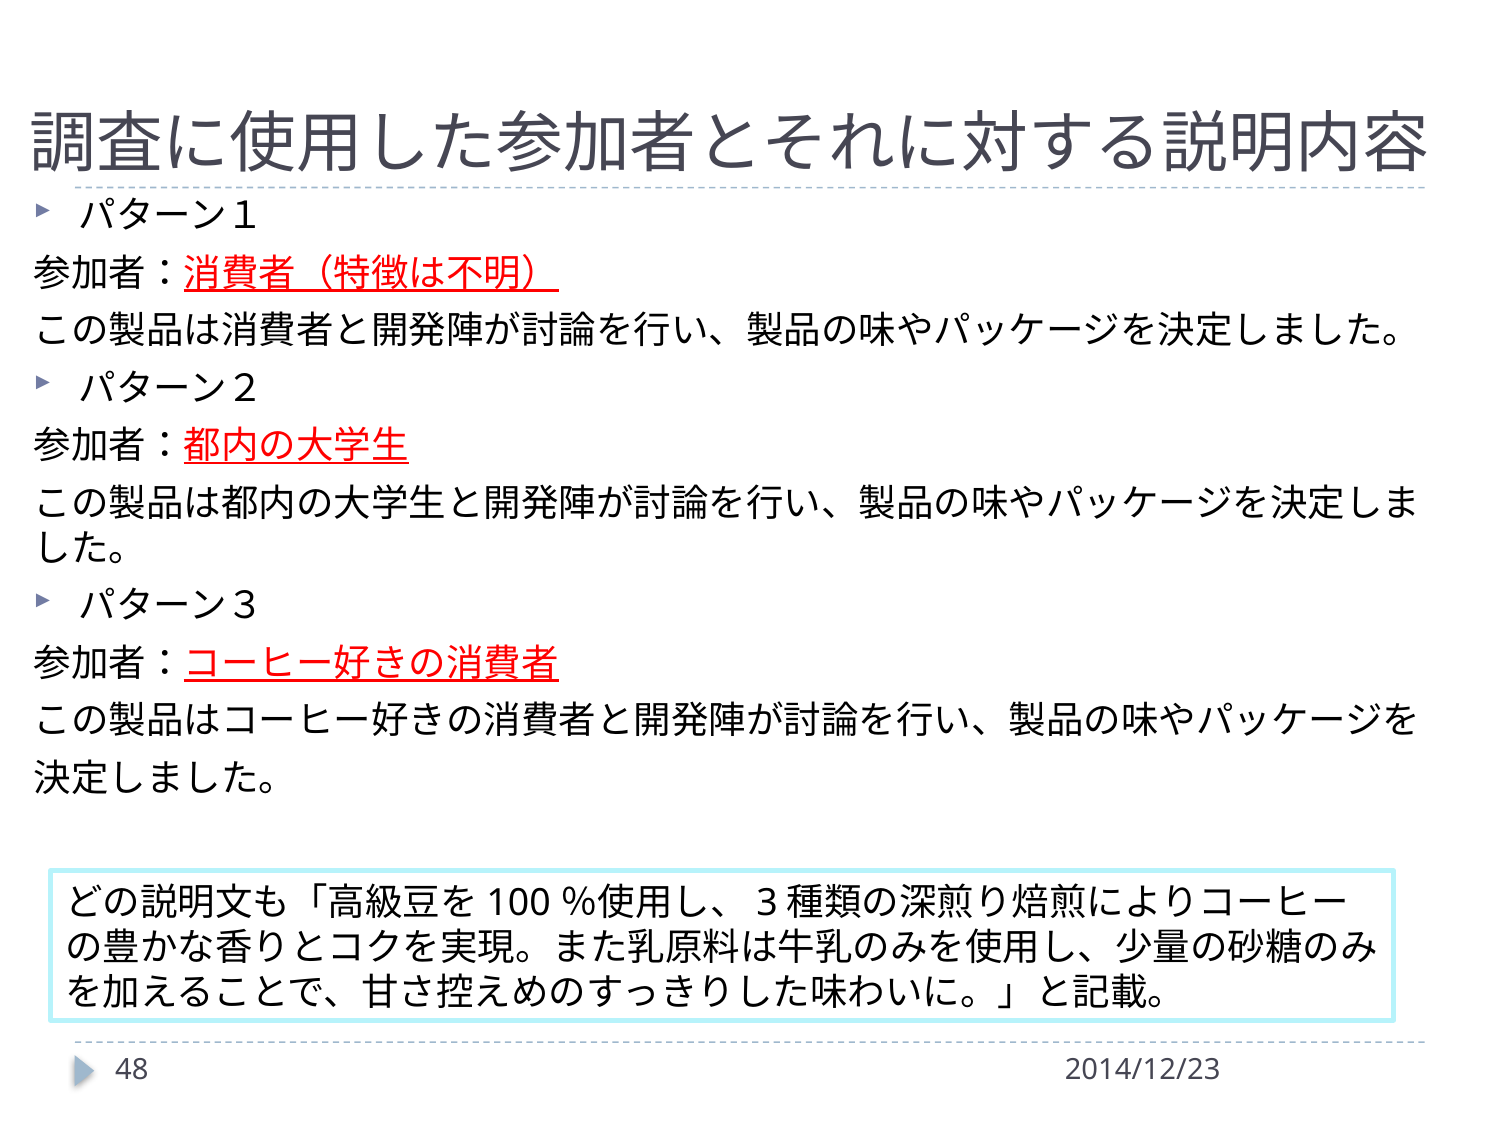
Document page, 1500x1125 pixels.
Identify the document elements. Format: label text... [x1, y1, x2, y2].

title 調査に使用した参加者とそれに対する説明内容 [14, 0, 1467, 188]
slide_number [1050, 1042, 1426, 1103]
slide_number 48 [100, 1042, 426, 1103]
list パターン１ 参加者：消費者（特徴は不明） この製品は消費者と開発陣が討論を行い、製品の味やパッケージを決定しました。 パターン２ 参加者：都内の大学生 この製品は都内の大学生と開発陣が討論を行い、製品の味やパッケージを決定しました。 パターン３ 参加者：コーヒー好きの消費者 この製品はコーヒー好きの消費者と開発陣が討論を行い、製品の味やパッケージを 決定しました。 [18, 183, 1444, 1022]
text_box どの説明文も「高級豆を100％使用し、3種類の深煎り焙煎によりコーヒーの豊かな香りとコクを実現。また乳原料は牛乳のみを使用し、少量の砂糖のみを加えることで、甘さ控えめのすっきりした味わいに。」と記載。 [49, 869, 1395, 1022]
